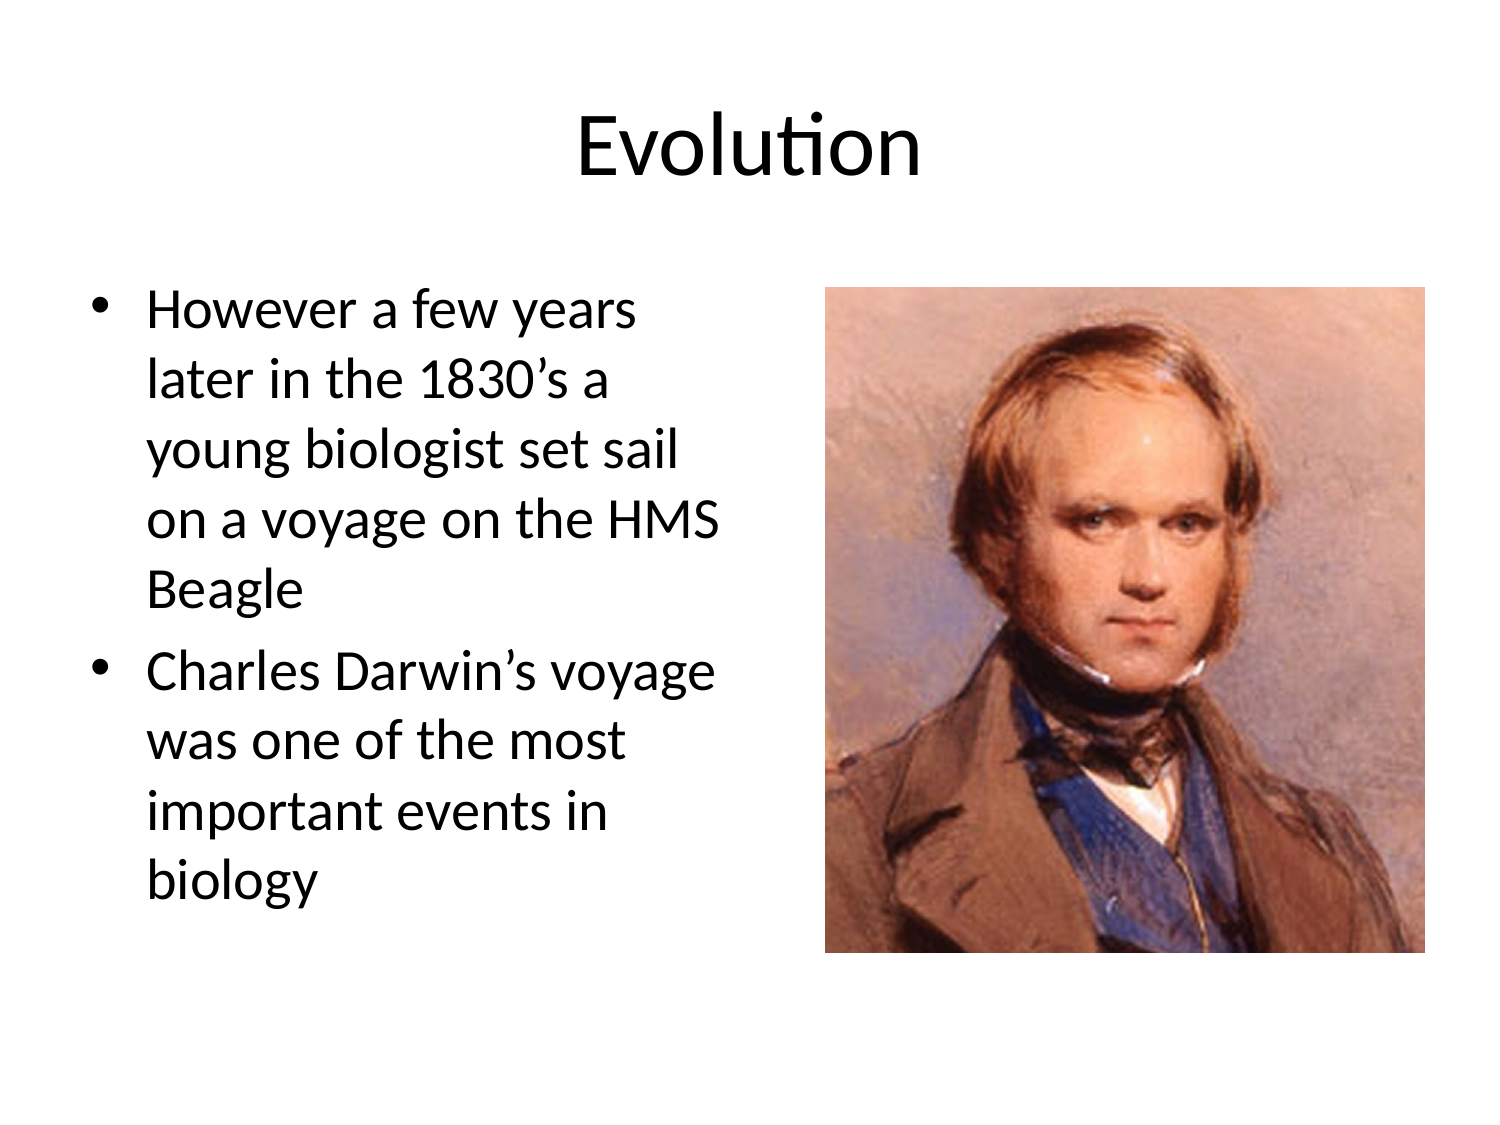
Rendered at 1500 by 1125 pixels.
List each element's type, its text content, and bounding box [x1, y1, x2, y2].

picture [824, 287, 1426, 953]
list However a few years later in the 1830’s a young biologist set sail on a voyage on the HMS Beagle Charles Darwin’s voyage was one of the most important events in biology [75, 262, 738, 1005]
title Evolution [75, 45, 1425, 233]
